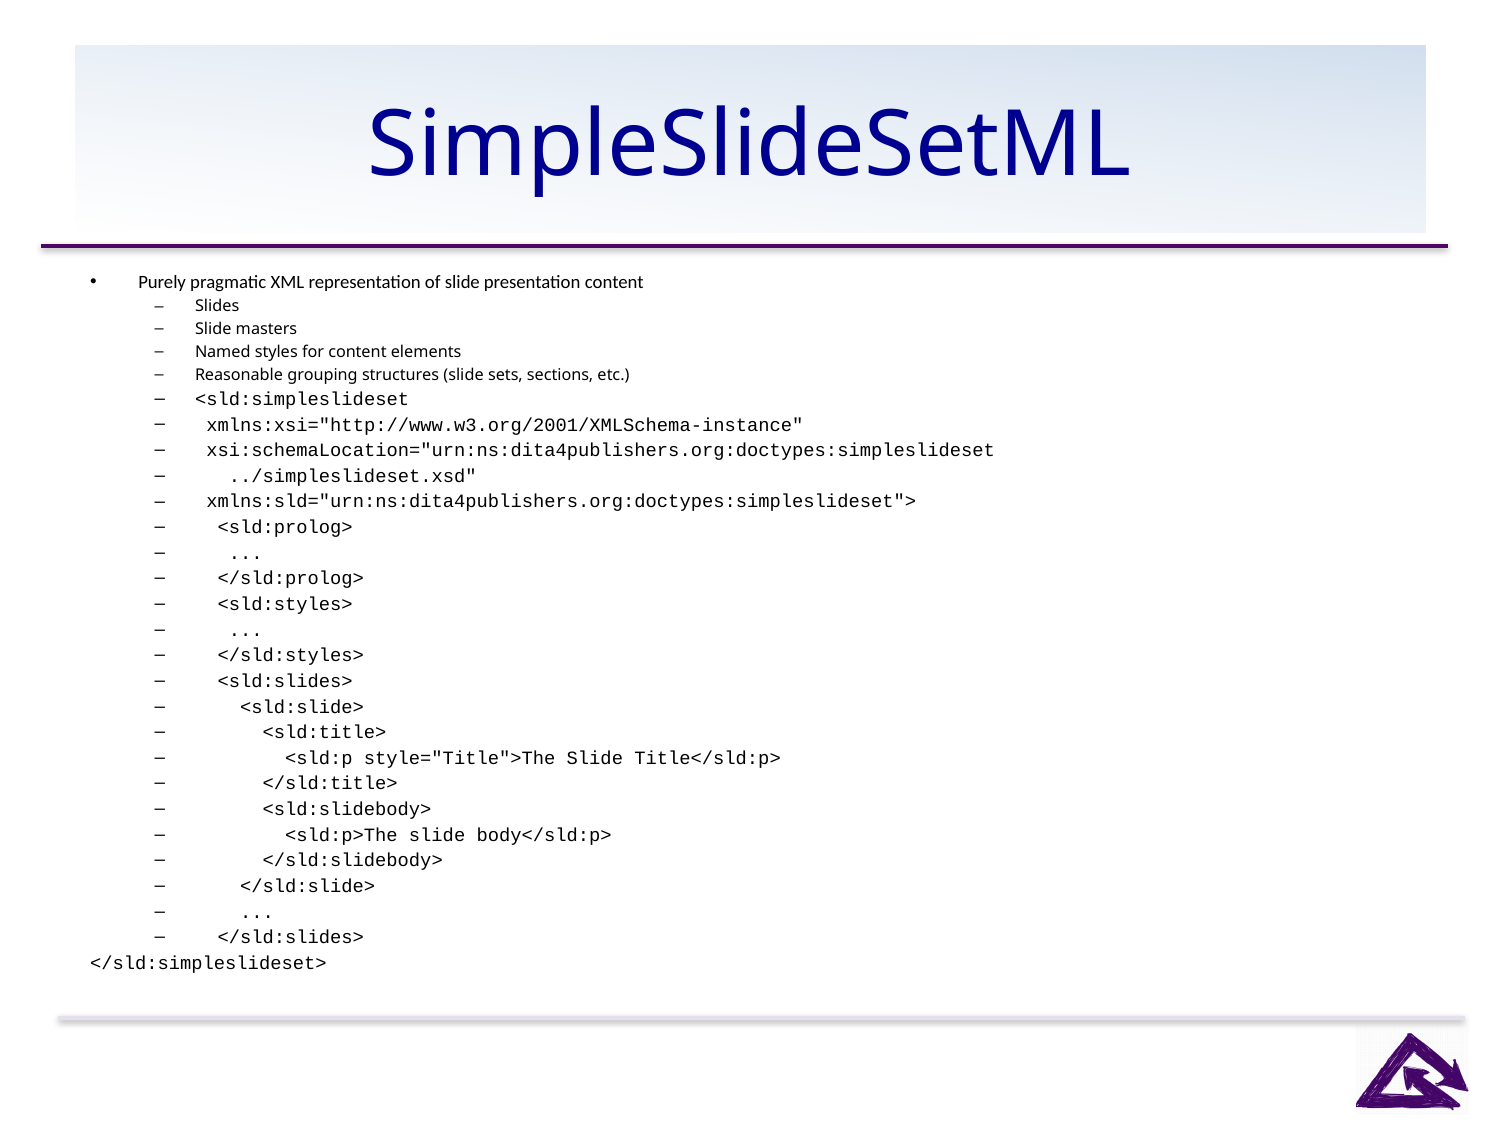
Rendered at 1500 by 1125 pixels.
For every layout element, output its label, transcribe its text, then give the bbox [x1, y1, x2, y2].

list Purely pragmatic XML representation of slide presentation content Slides Slide masters Named styles for content elements Reasonable grouping structures (slide sets, sections, etc.) <sld:simpleslideset xmlns:xsi="http://www.w3.org/2001/XMLSchema-instance" xsi:schemaLocation="urn:ns:dita4publishers.org:doctypes:simpleslideset ../simpleslideset.xsd" xmlns:sld="urn:ns:dita4publishers.org:doctypes:simpleslideset"> <sld:prolog> ... </sld:prolog> <sld:styles> ... </sld:styles> <sld:slides> <sld:slide> <sld:title> <sld:p style="Title">The Slide Title</sld:p> </sld:title> <sld:slidebody> <sld:p>The slide body</sld:p> </sld:slidebody> </sld:slide> ... </sld:slides> </sld:simpleslideset> [75, 262, 1425, 1005]
title SimpleSlideSetML [75, 45, 1425, 233]
picture [1356, 1025, 1469, 1115]
